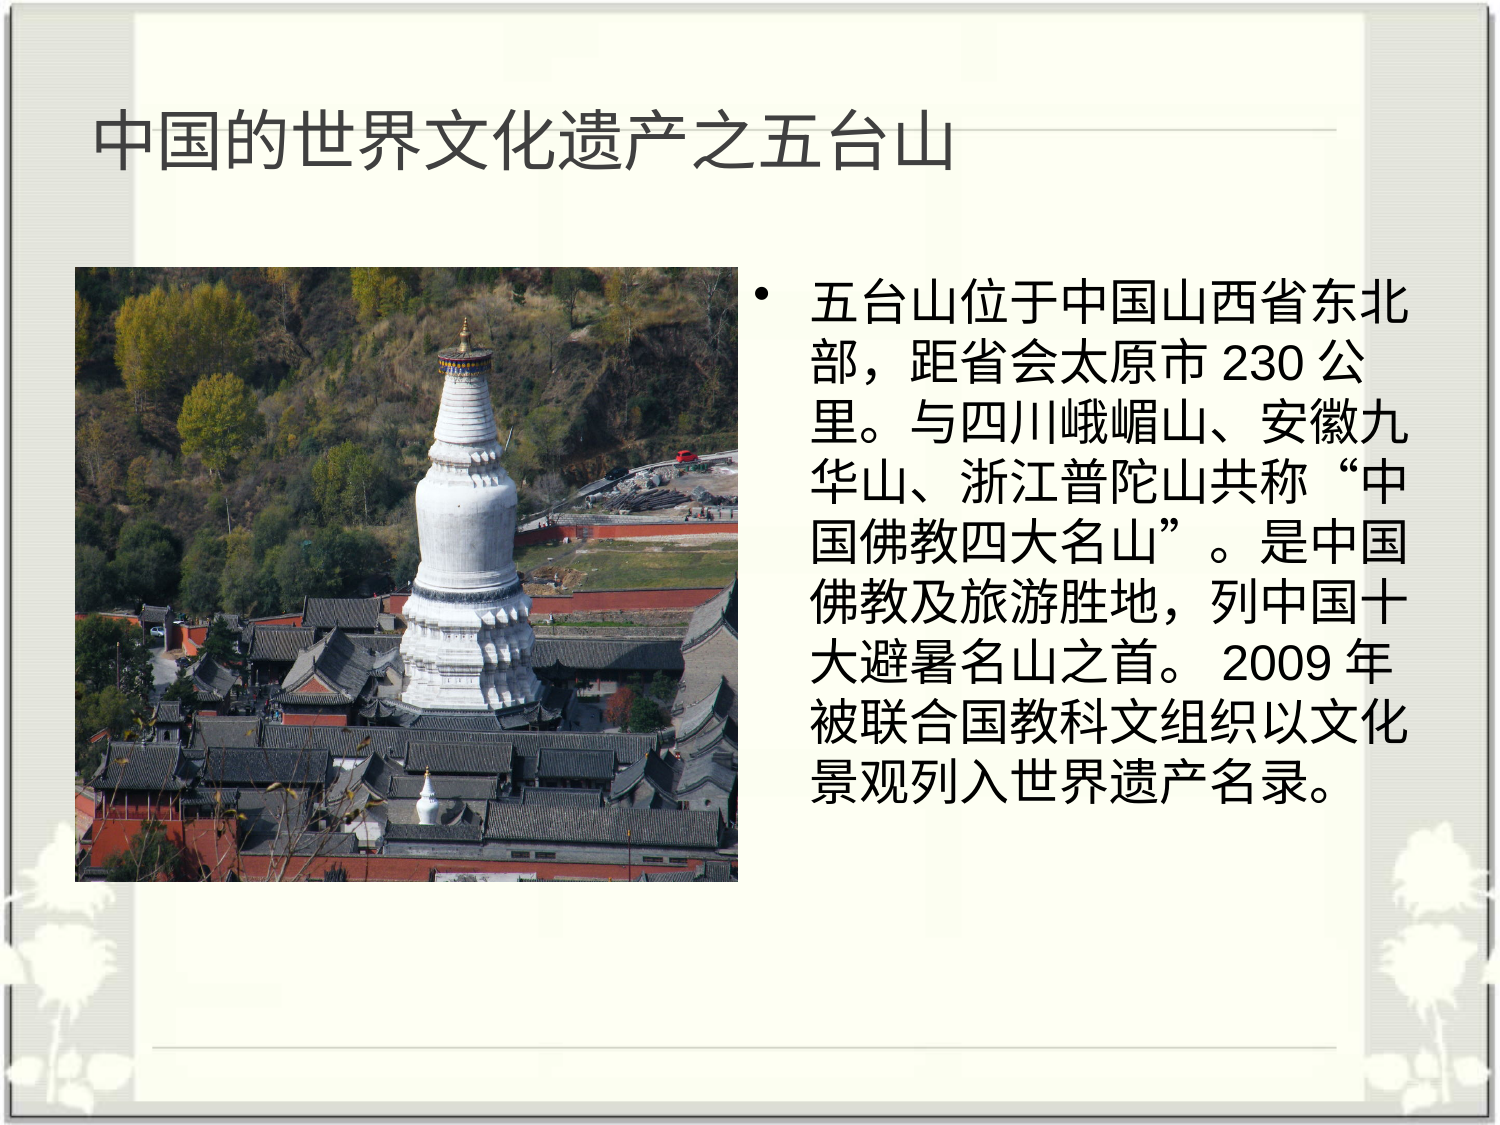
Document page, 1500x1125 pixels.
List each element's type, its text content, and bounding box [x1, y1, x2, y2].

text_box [74, 267, 738, 882]
picture [0, 0, 1500, 1125]
list 五台山位于中国山西省东北部，距省会太原市230公里。与四川峨嵋山、安徽九华山、浙江普陀山共称“中国佛教四大名山”。是中国佛教及旅游胜地，列中国十大避暑名山之首。2009年被联合国教科文组织以文化景观列入世界遗产名录。 [738, 262, 1454, 1055]
title 中国的世界文化遗产之五台山 [74, 44, 1426, 233]
